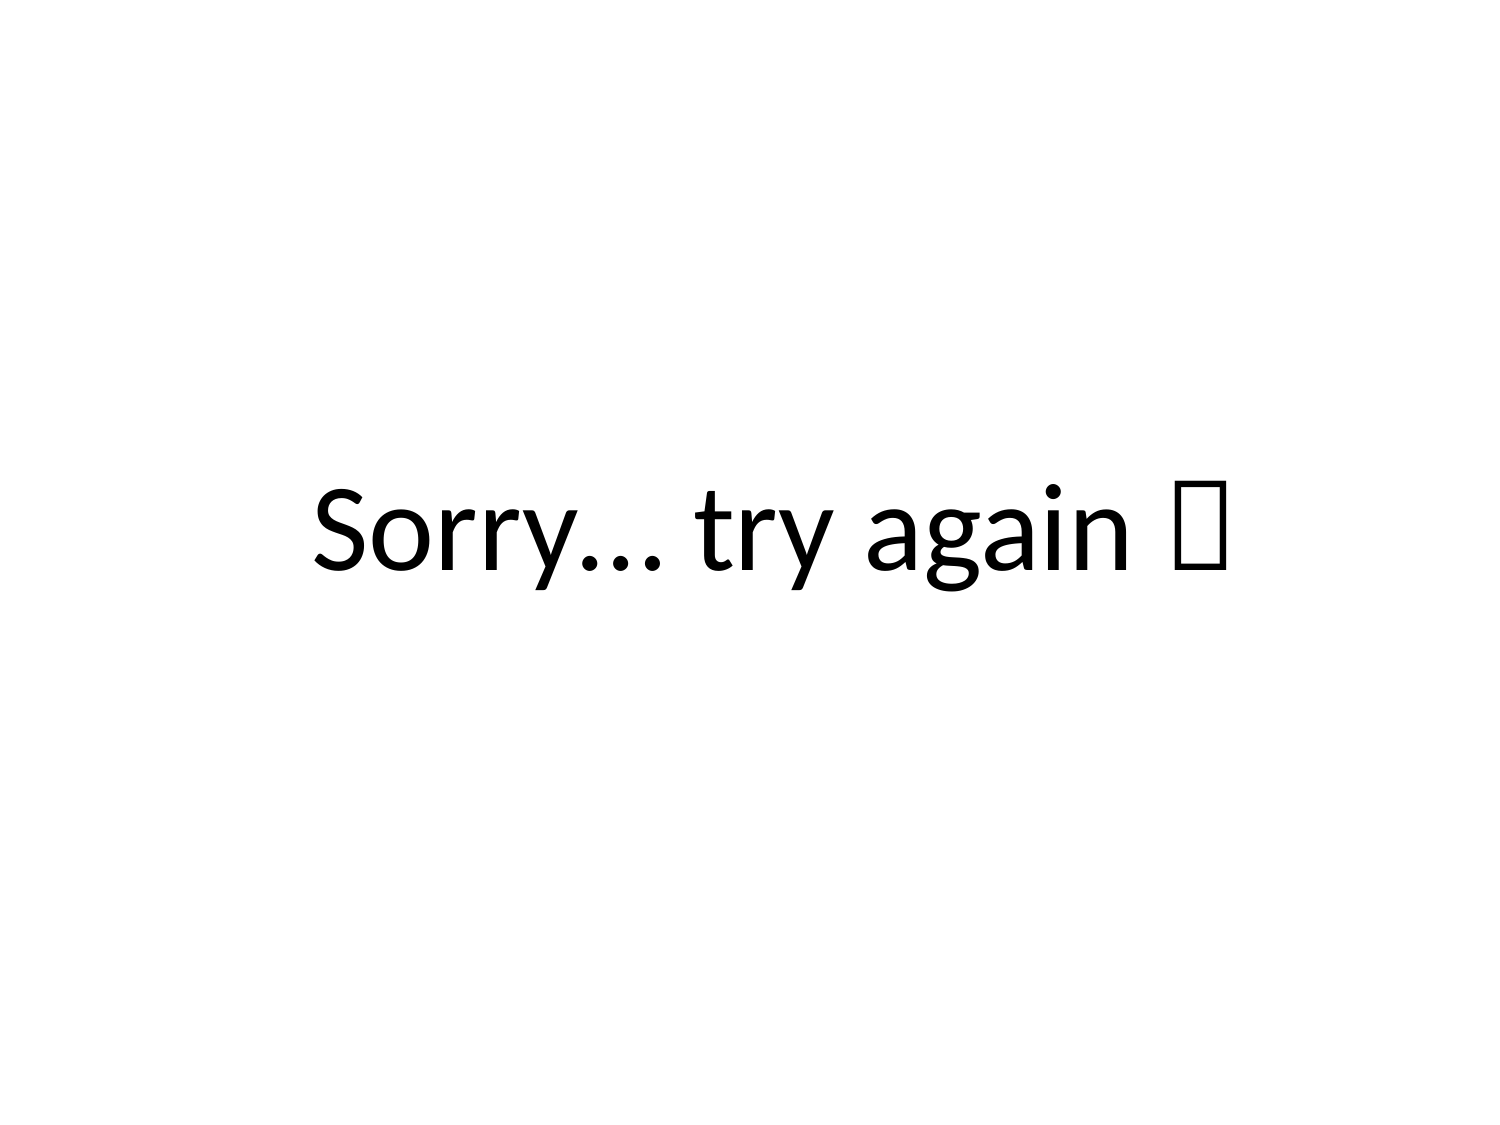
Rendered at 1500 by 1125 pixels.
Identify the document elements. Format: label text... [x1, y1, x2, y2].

list Sorry… try again  [99, 437, 1450, 663]
